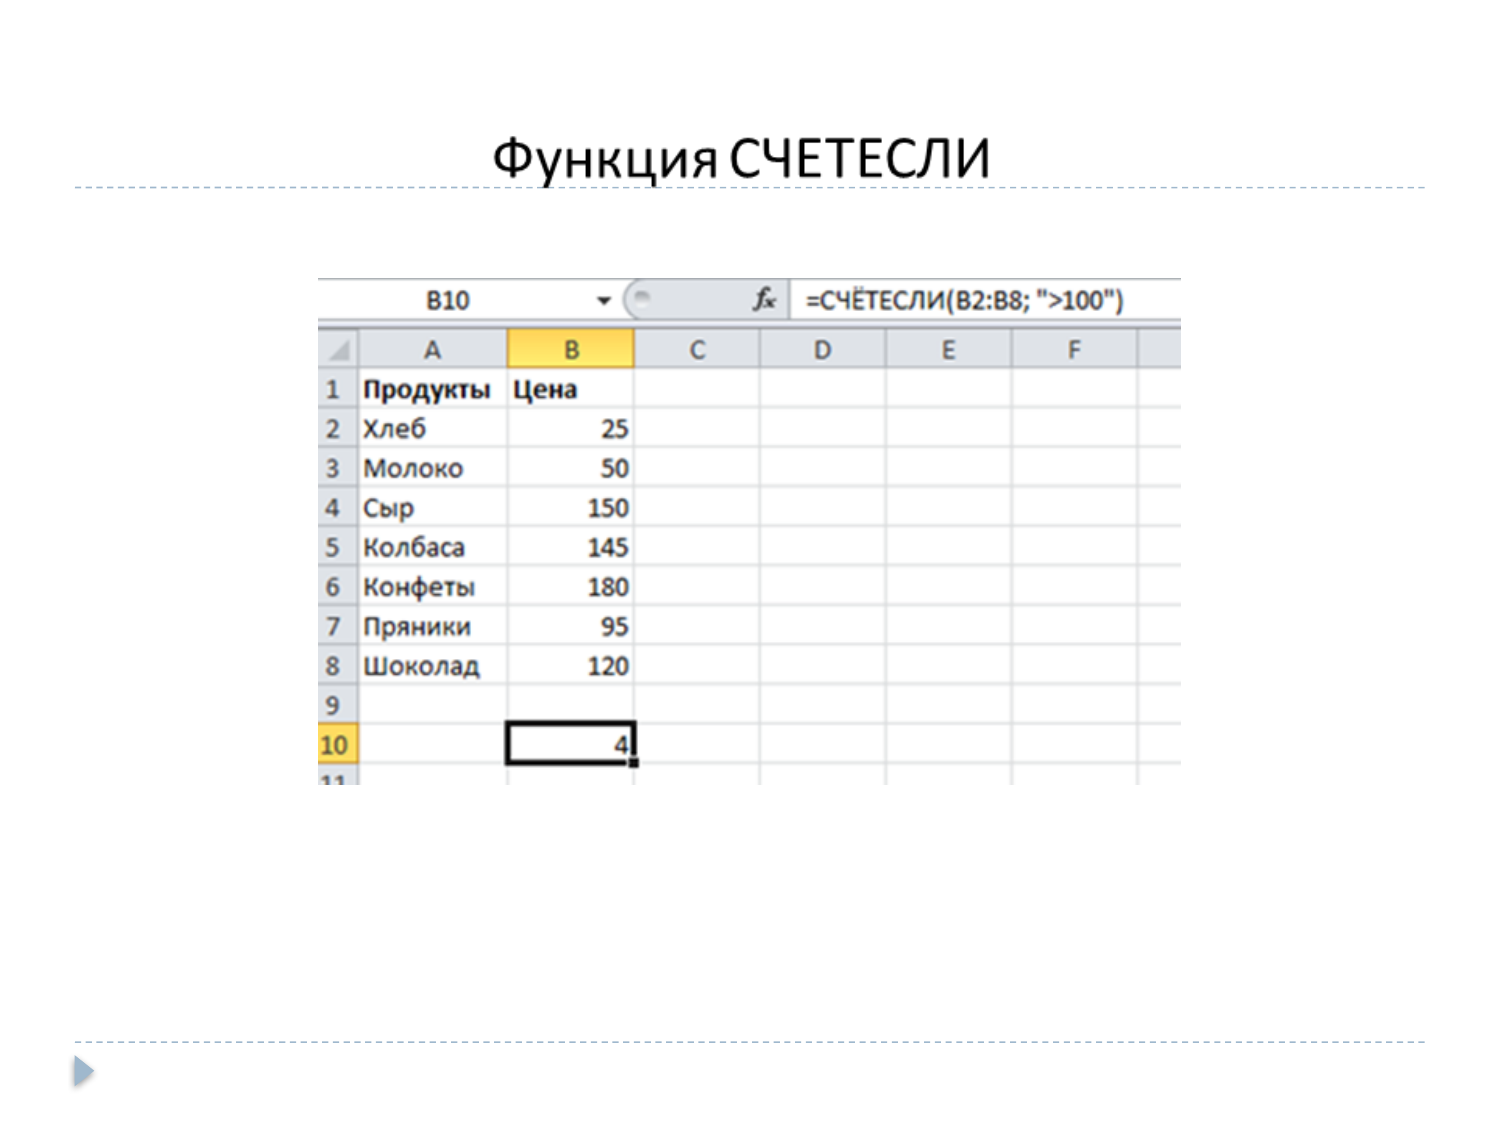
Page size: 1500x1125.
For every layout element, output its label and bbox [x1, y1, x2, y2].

picture [454, 101, 1030, 232]
list [318, 278, 1182, 785]
